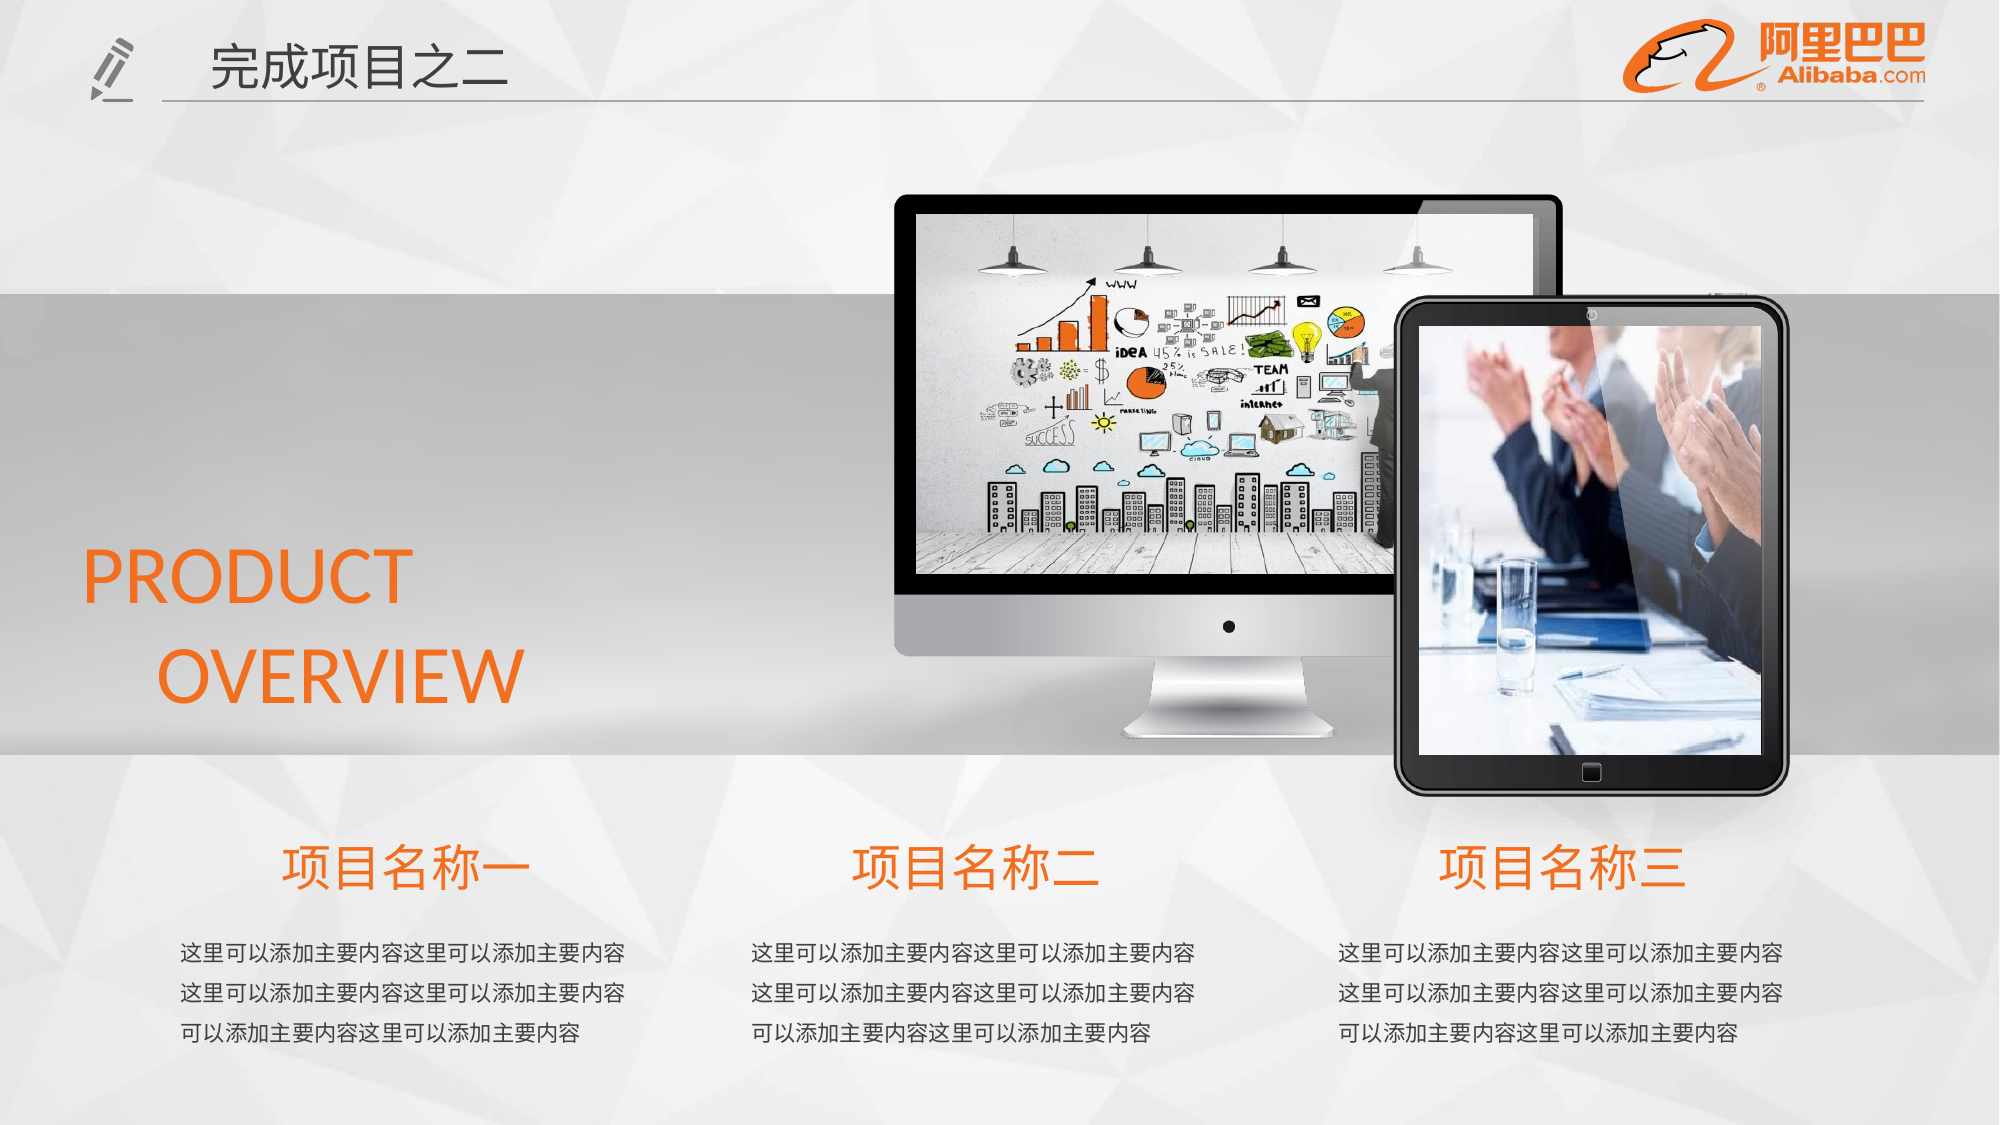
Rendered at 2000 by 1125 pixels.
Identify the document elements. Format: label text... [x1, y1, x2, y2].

text_box 这里可以添加主要内容这里可以添加主要内容这里可以添加主要内容这里可以添加主要内容可以添加主要内容这里可以添加主要内容 [165, 918, 647, 1054]
text_box [90, 86, 104, 101]
picture [0, 0, 2000, 1125]
text_box 项目名称一 [265, 829, 547, 904]
text_box [110, 45, 130, 59]
text_box [102, 98, 134, 102]
text_box [115, 37, 134, 52]
text_box 这里可以添加主要内容这里可以添加主要内容这里可以添加主要内容这里可以添加主要内容可以添加主要内容这里可以添加主要内容 [735, 918, 1217, 1054]
text_box 完成项目之二 [196, 28, 526, 100]
text_box 这里可以添加主要内容这里可以添加主要内容这里可以添加主要内容这里可以添加主要内容可以添加主要内容这里可以添加主要内容 [1323, 926, 1805, 1054]
text_box [93, 52, 115, 82]
text_box [104, 59, 126, 89]
text_box 项目名称二 [836, 829, 1117, 904]
